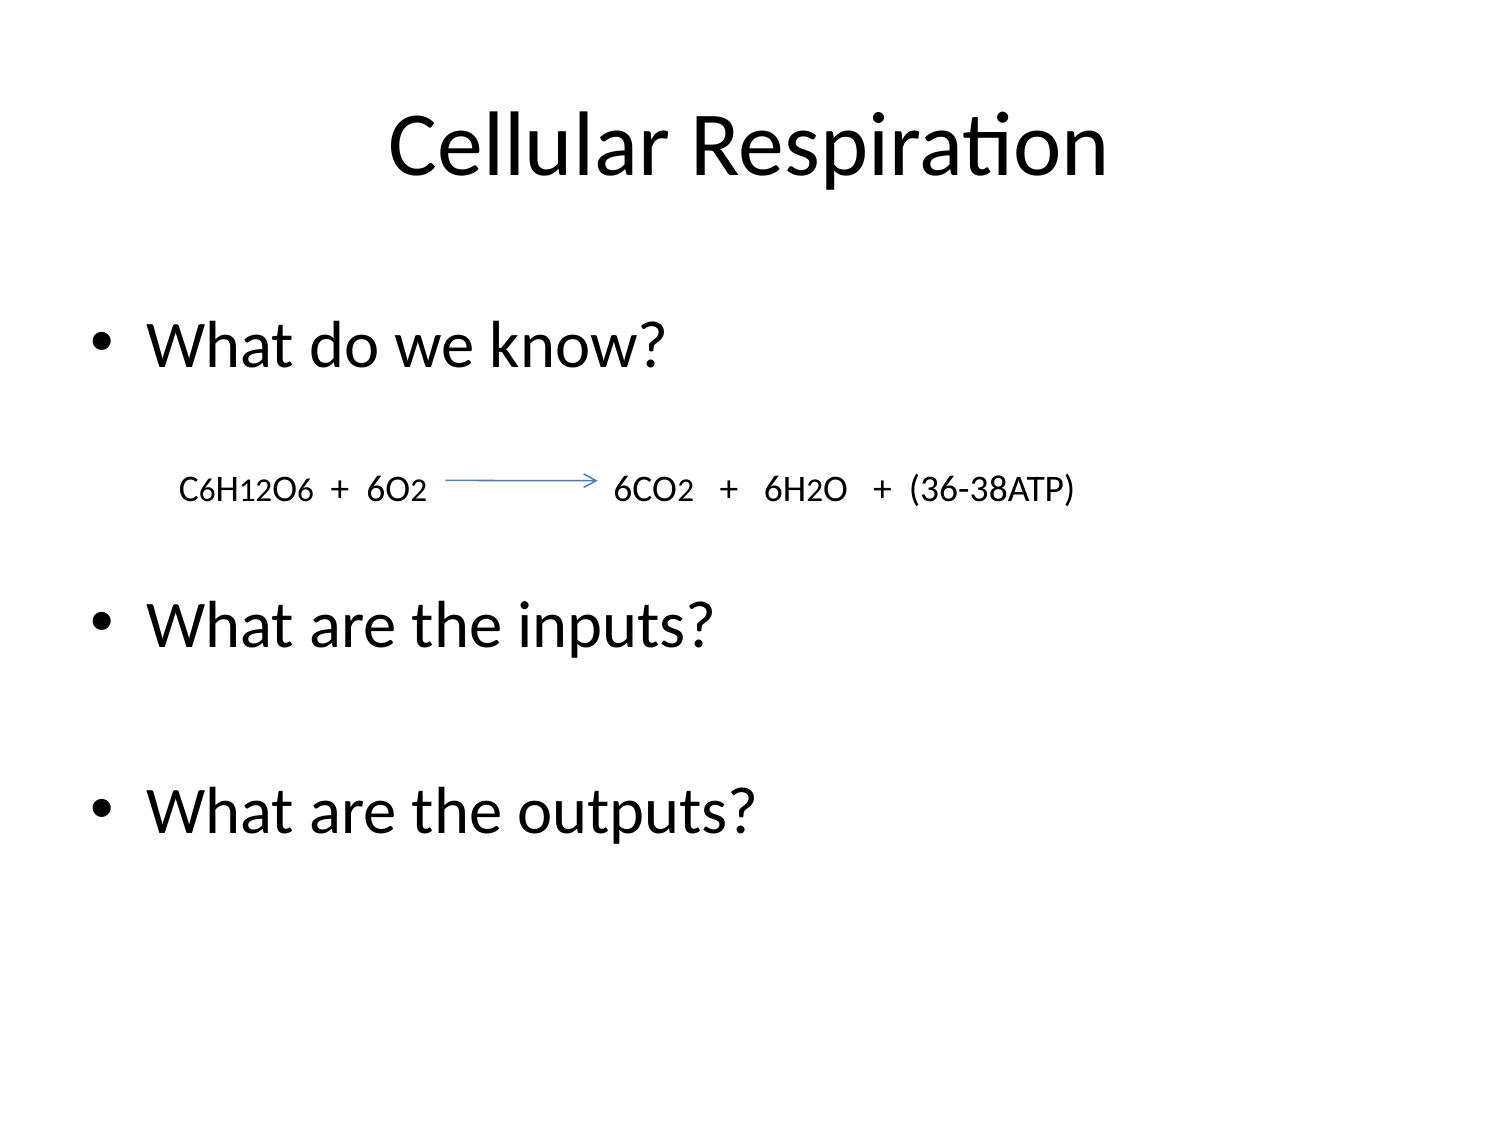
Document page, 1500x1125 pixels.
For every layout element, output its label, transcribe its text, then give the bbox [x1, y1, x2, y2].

list What do we know? What are the inputs? What are the outputs? [75, 292, 1425, 1005]
title Cellular Respiration [75, 45, 1425, 233]
text_box C6H12O6 + 6O2 6CO2 + 6H2O + (36-38ATP) [163, 456, 1243, 517]
